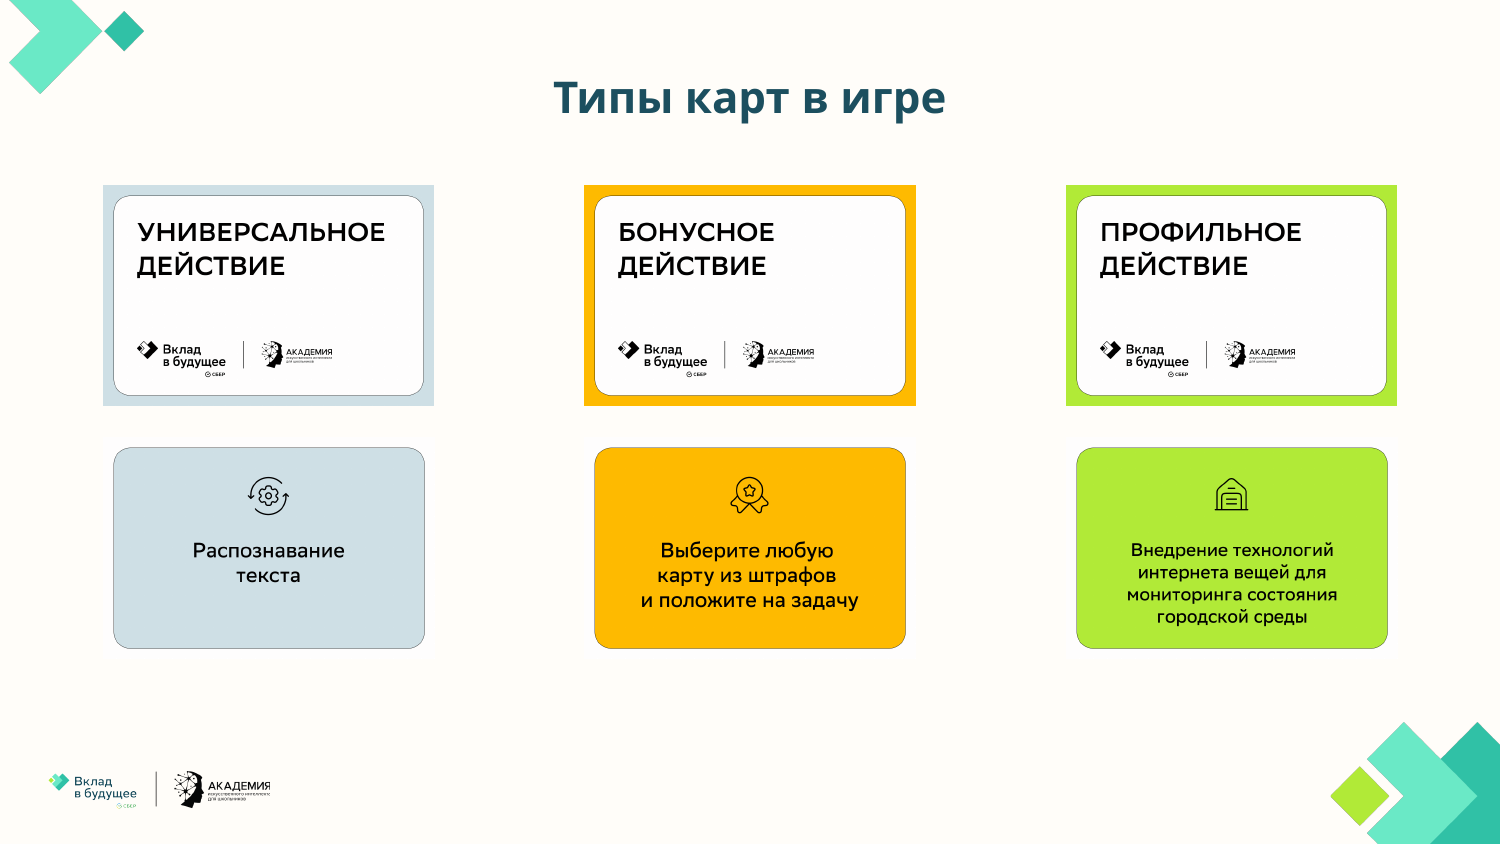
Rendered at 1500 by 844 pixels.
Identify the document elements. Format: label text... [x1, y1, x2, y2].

text_box Типы карт в игре [153, 57, 1346, 130]
picture [1066, 185, 1398, 406]
picture [584, 185, 916, 406]
picture [9, 0, 144, 94]
picture [1330, 722, 1500, 844]
picture [31, 756, 270, 826]
picture [584, 437, 916, 659]
picture [1065, 437, 1398, 659]
picture [102, 437, 435, 659]
picture [103, 185, 435, 406]
